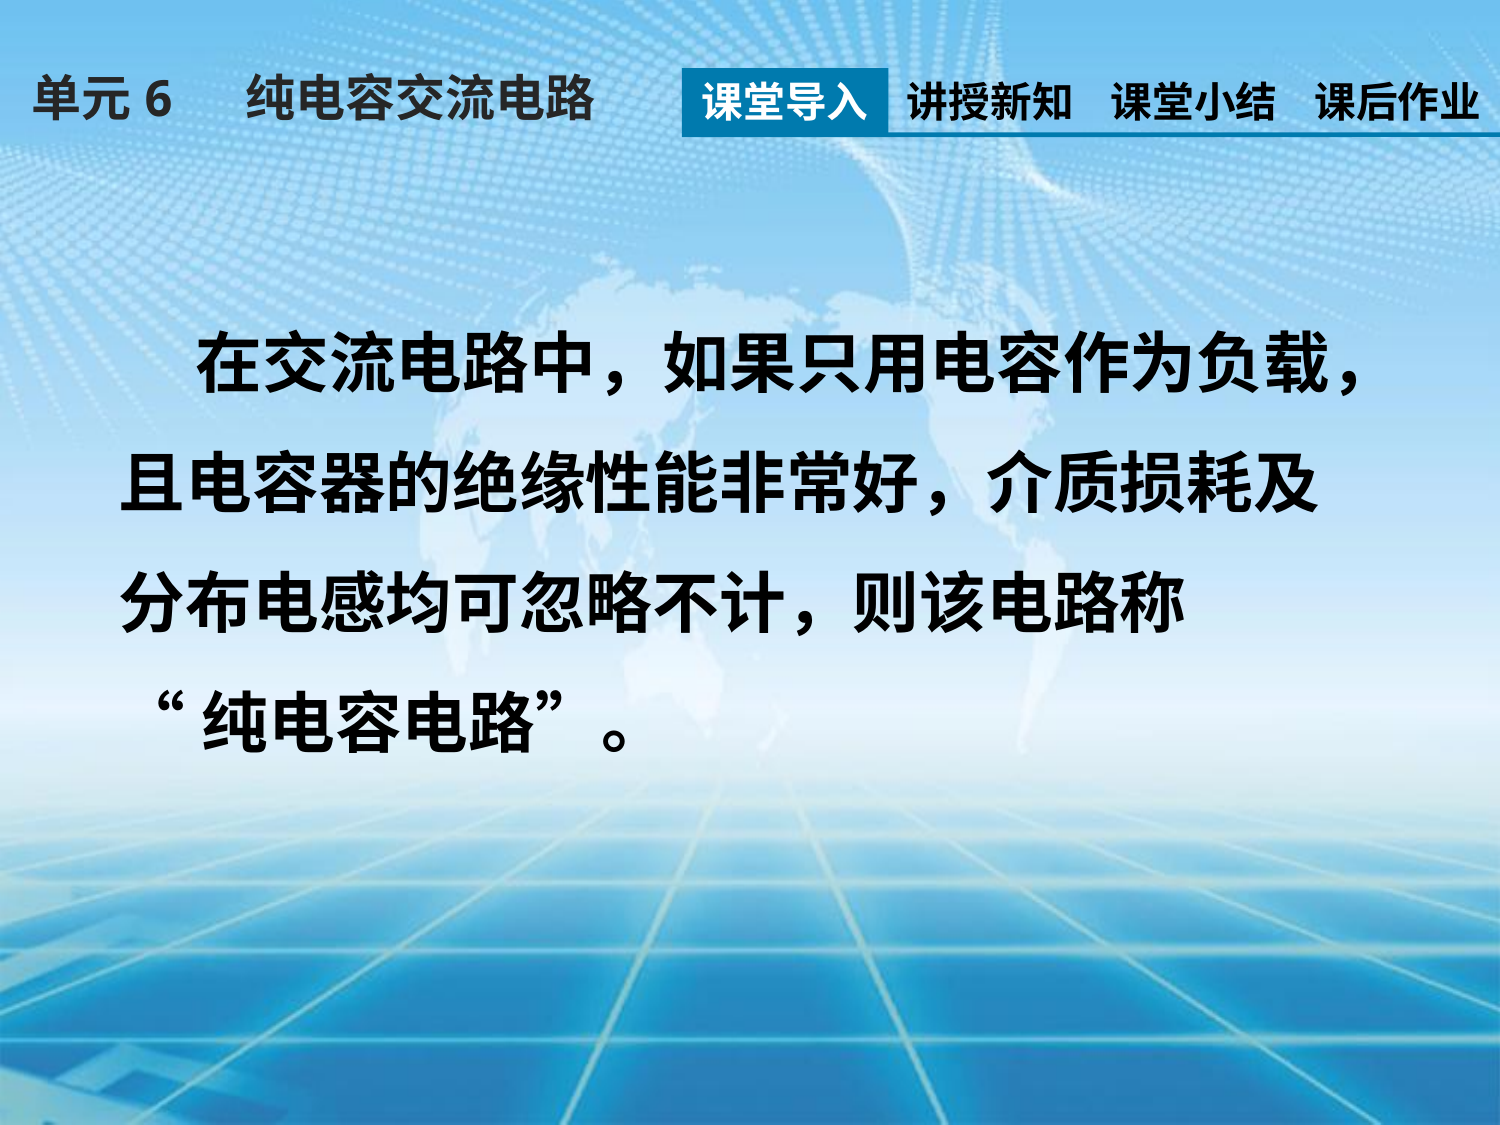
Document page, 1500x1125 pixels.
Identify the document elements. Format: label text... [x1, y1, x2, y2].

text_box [16, 59, 1500, 135]
picture [0, 0, 1500, 1125]
text_box 在交流电路中，如果只用电容作为负载，且电容器的绝缘性能非常好，介质损耗及分布电感均可忽略不计，则该电路称 “纯电容电路”。 [104, 273, 1391, 768]
